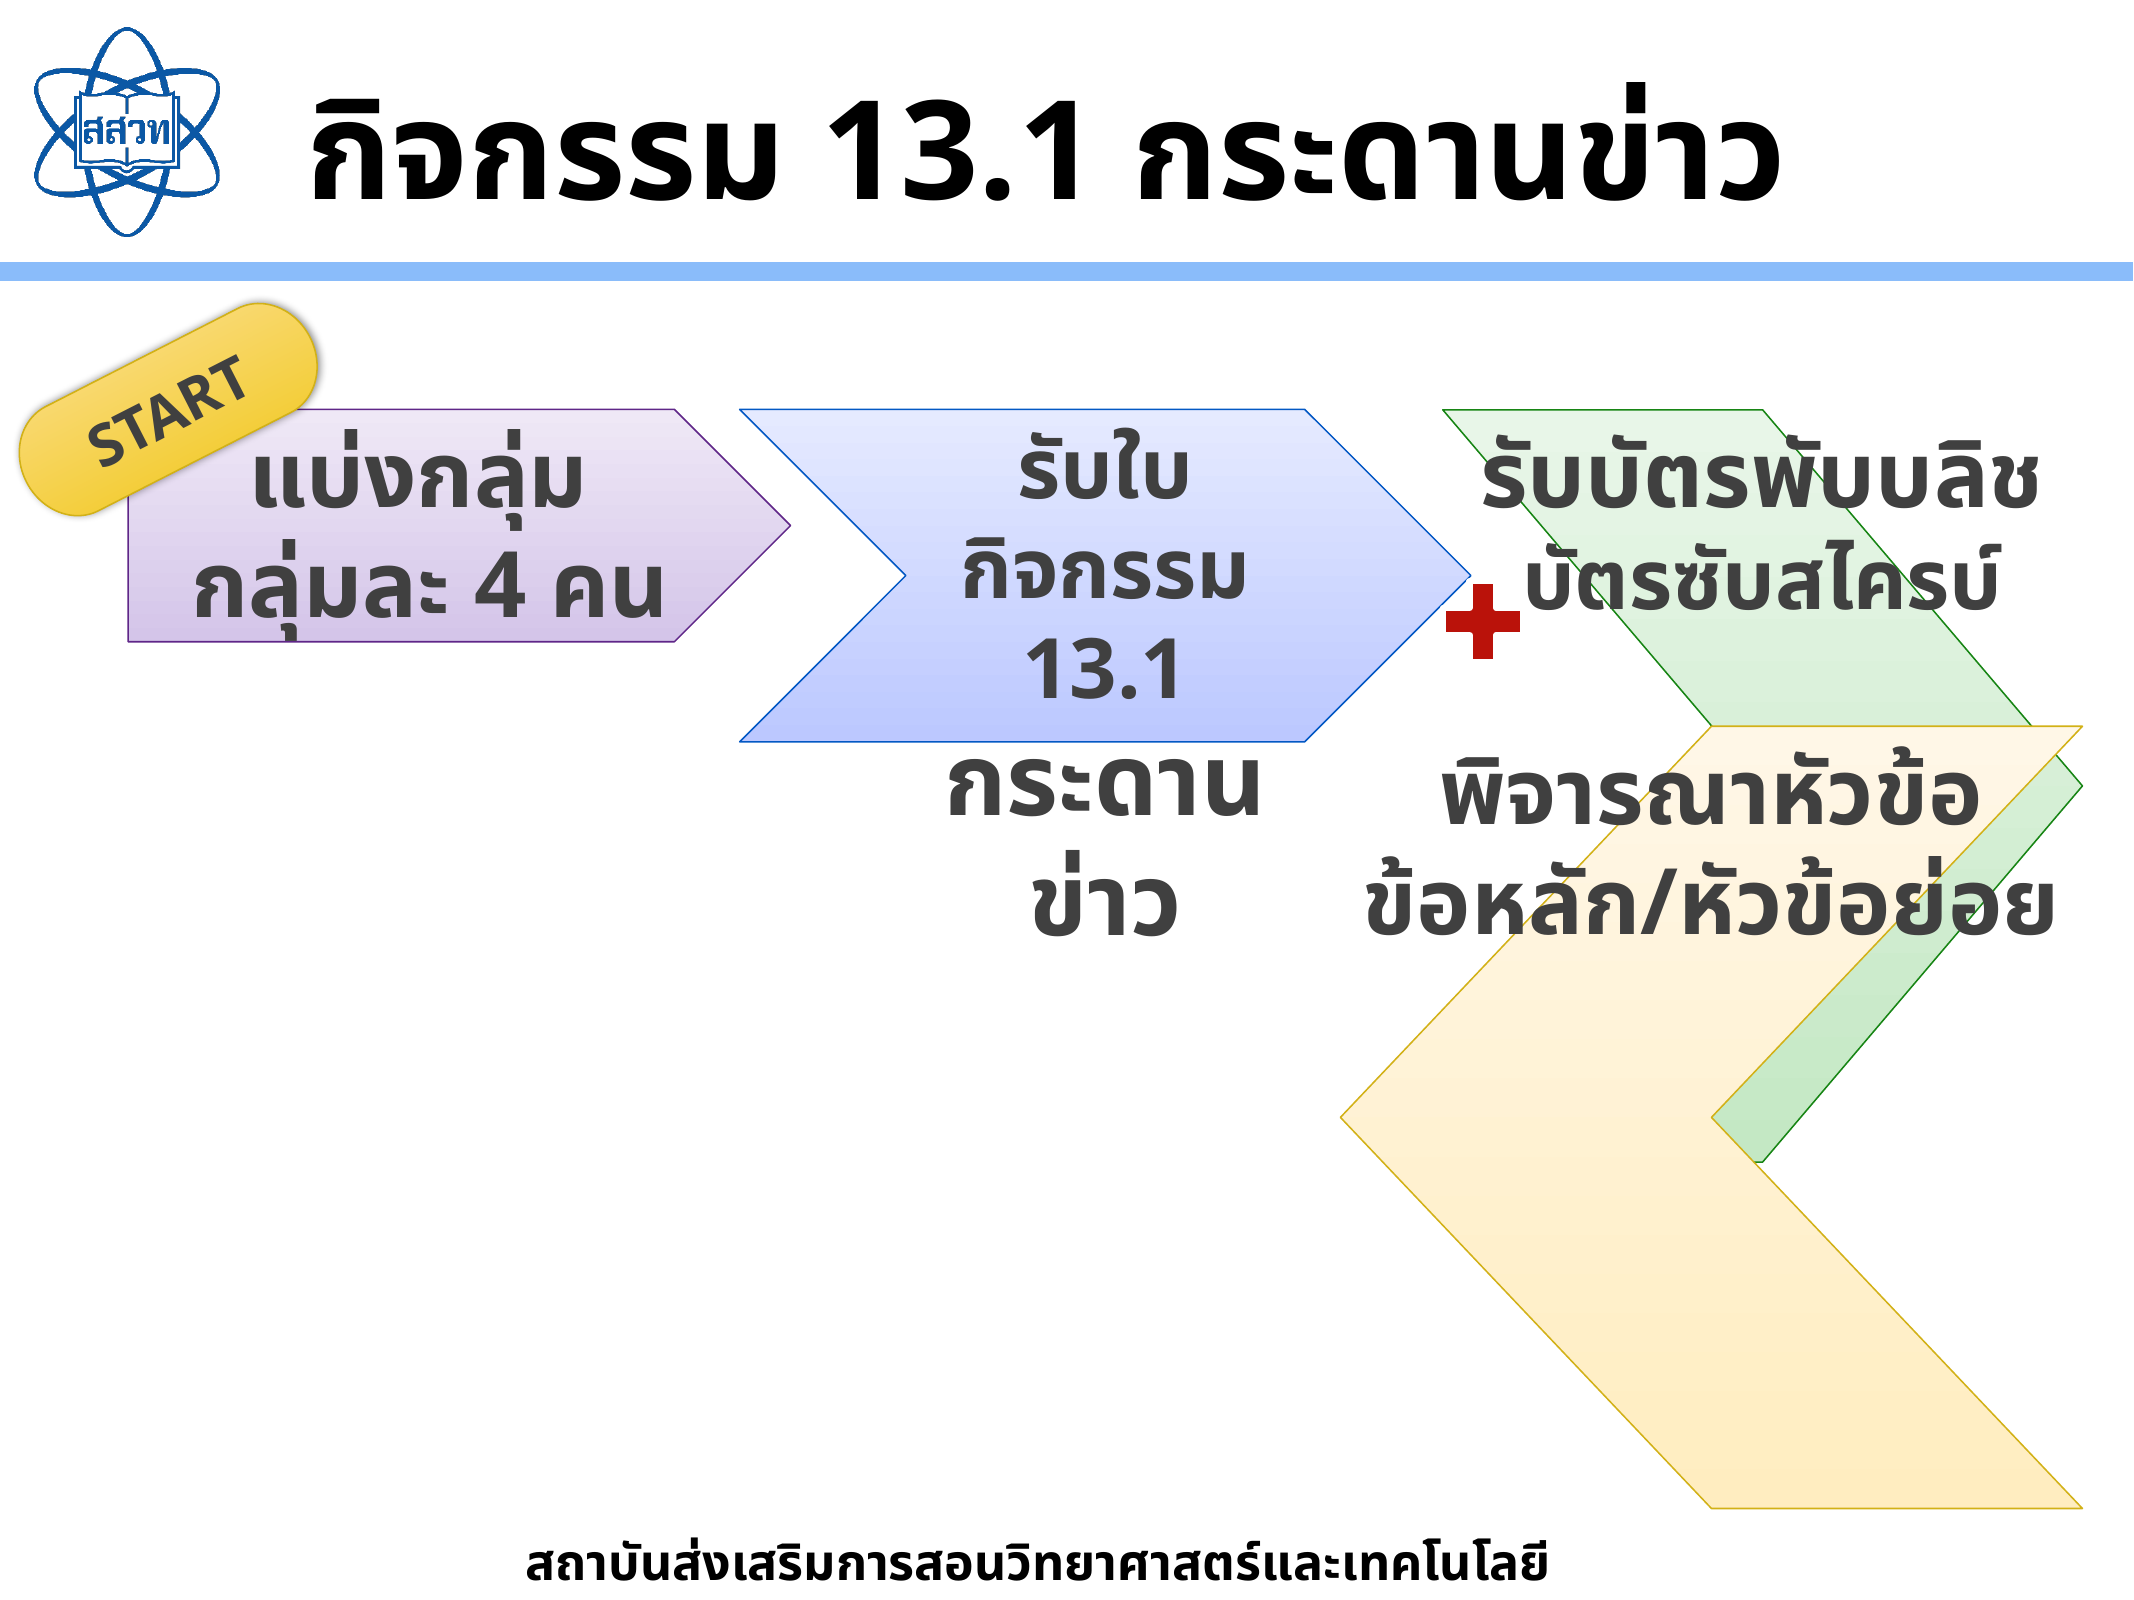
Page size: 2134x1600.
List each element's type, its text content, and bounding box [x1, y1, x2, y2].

text_box สถาบันส่งเสริมการสอนวิทยาศาสตร์และเทคโนโลยี [74, 1522, 2002, 1589]
text_box START [18, 302, 318, 517]
text_box กิจกรรม 13.1 กระดานข่าว [298, 53, 1913, 236]
text_box พิจารณาหัวข้อ ข้อหลัก/หัวข้อย่อย [1339, 725, 2084, 1510]
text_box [1442, 409, 2083, 662]
text_box แบ่งกลุ่ม กลุ่มละ 4 คน [127, 408, 792, 643]
text_box รับใบกิจกรรม 13.1 กระดานข่าว [738, 408, 1437, 743]
picture [33, 27, 220, 237]
